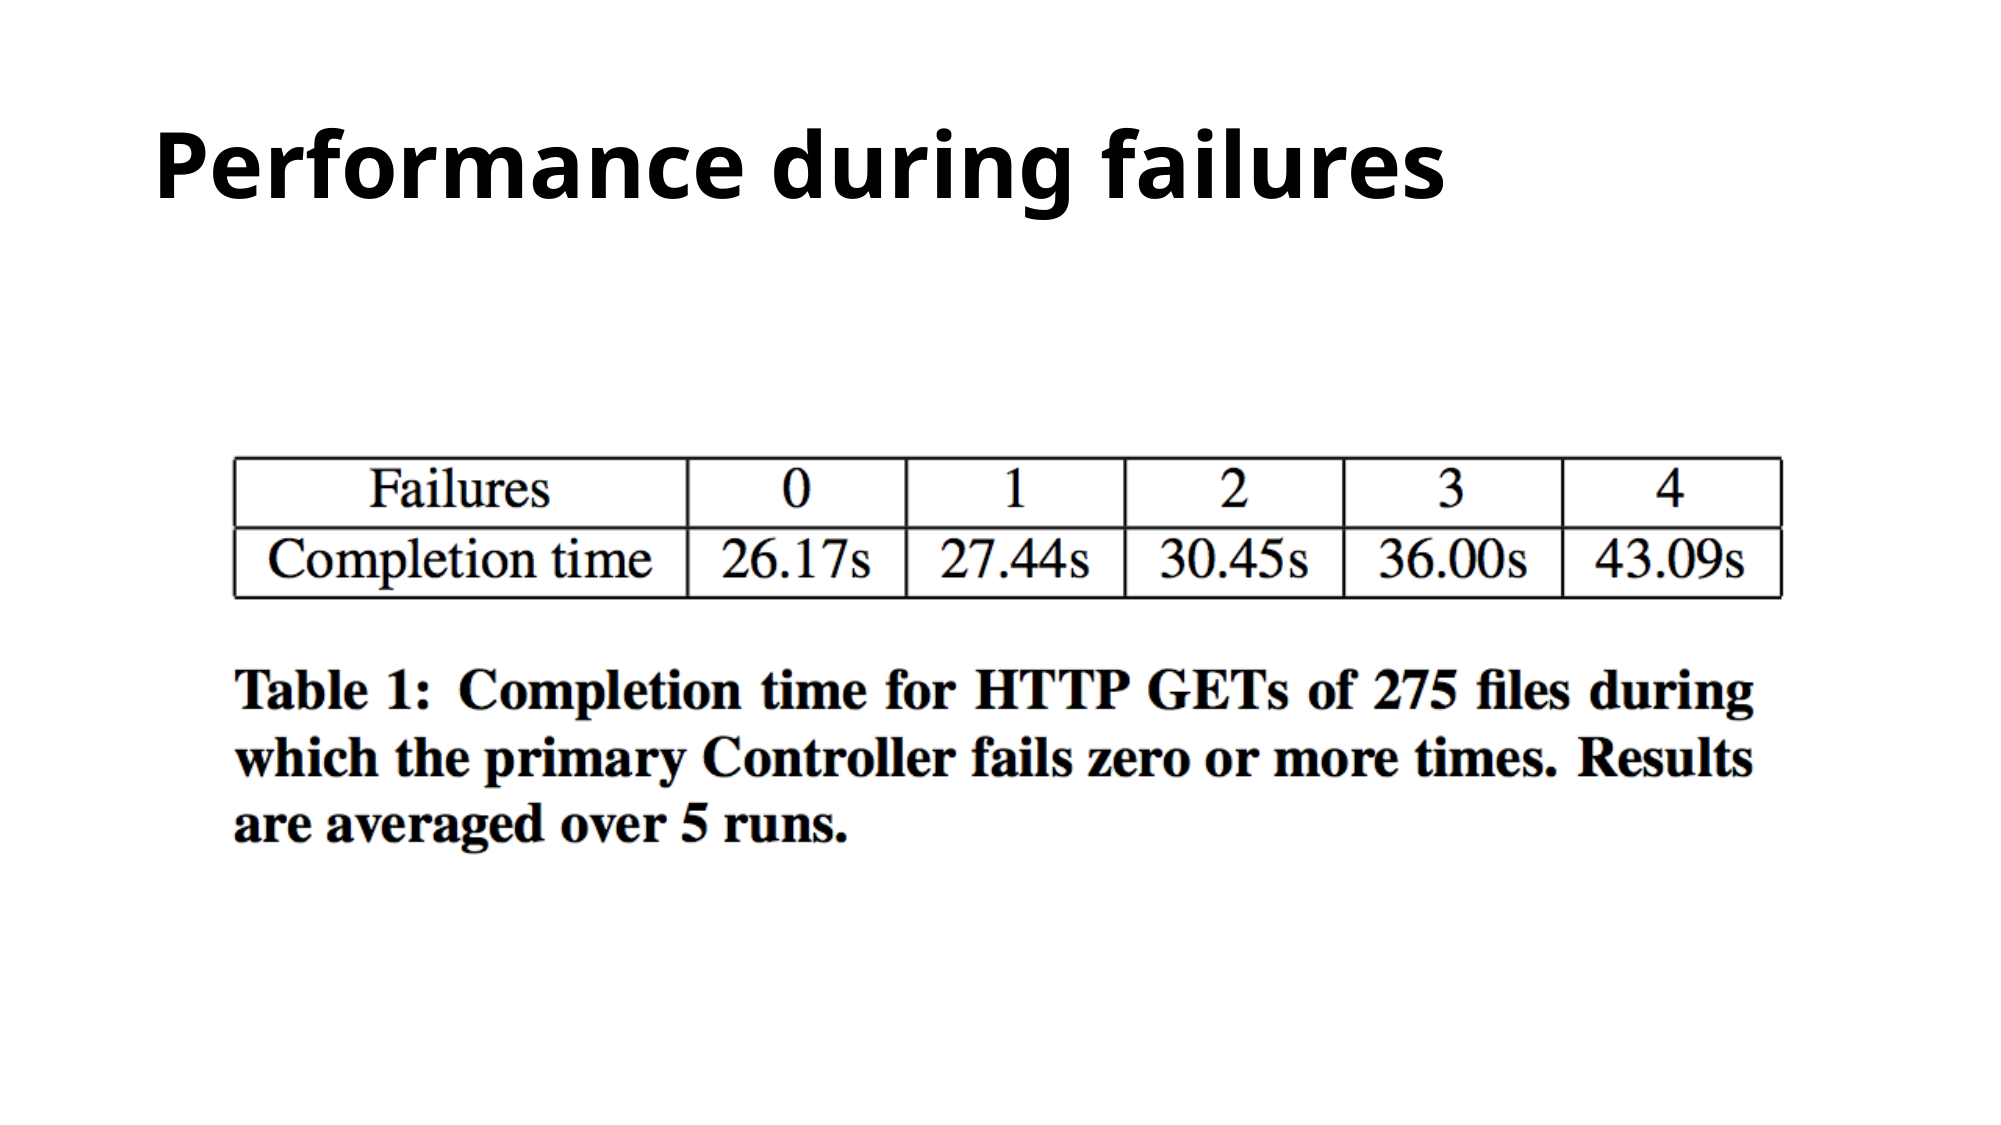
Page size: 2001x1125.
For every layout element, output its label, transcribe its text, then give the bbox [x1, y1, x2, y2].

title Performance during failures [137, 59, 1863, 278]
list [176, 404, 1824, 908]
